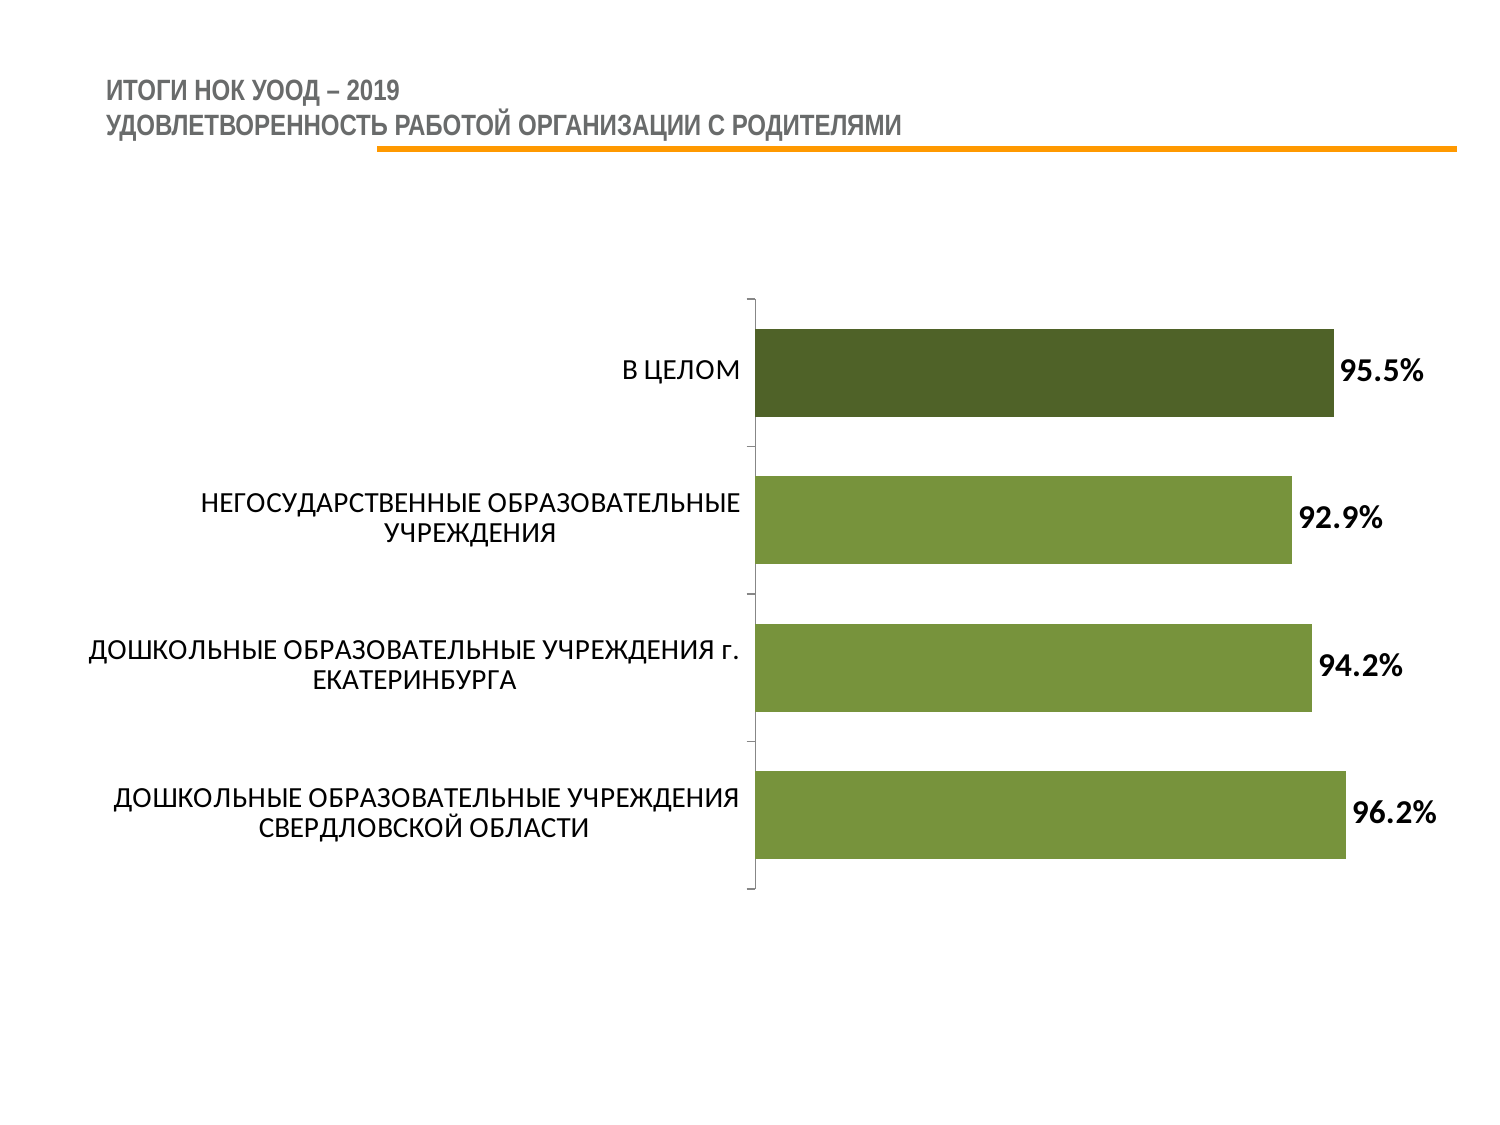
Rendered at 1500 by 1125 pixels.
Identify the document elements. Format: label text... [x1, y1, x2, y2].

chart [88, 243, 1458, 890]
title ИТОГИ НОК УООД – 2019 удовлетворенность работой организации с родителями [91, 63, 1441, 149]
